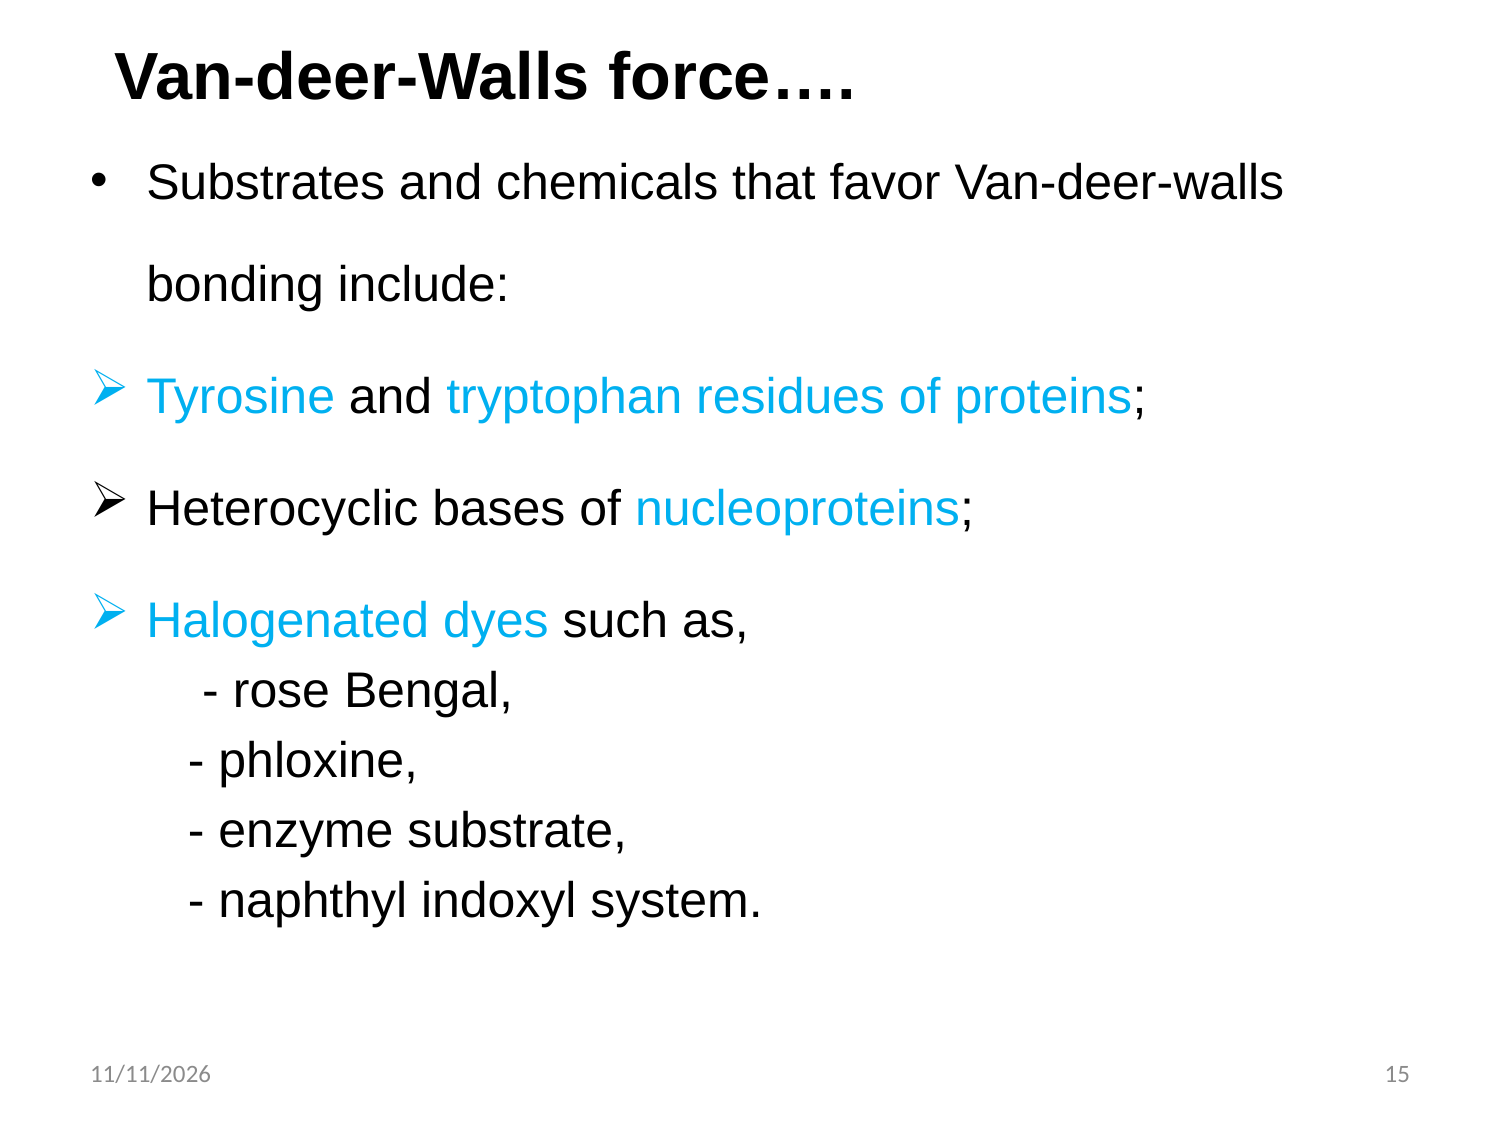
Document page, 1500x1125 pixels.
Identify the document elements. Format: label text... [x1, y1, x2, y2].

slide_number 15 [1074, 1042, 1425, 1103]
title Van-deer-Walls force…. [99, 20, 1450, 99]
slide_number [75, 1042, 425, 1103]
list Substrates and chemicals that favor Van-deer-walls bonding include: Tyrosine and tryptophan residues of proteins; Heterocyclic bases of nucleoproteins; Halogenated dyes such as, - rose Bengal, - phloxine, - enzyme substrate, - naphthyl indoxyl system. [75, 99, 1475, 1125]
